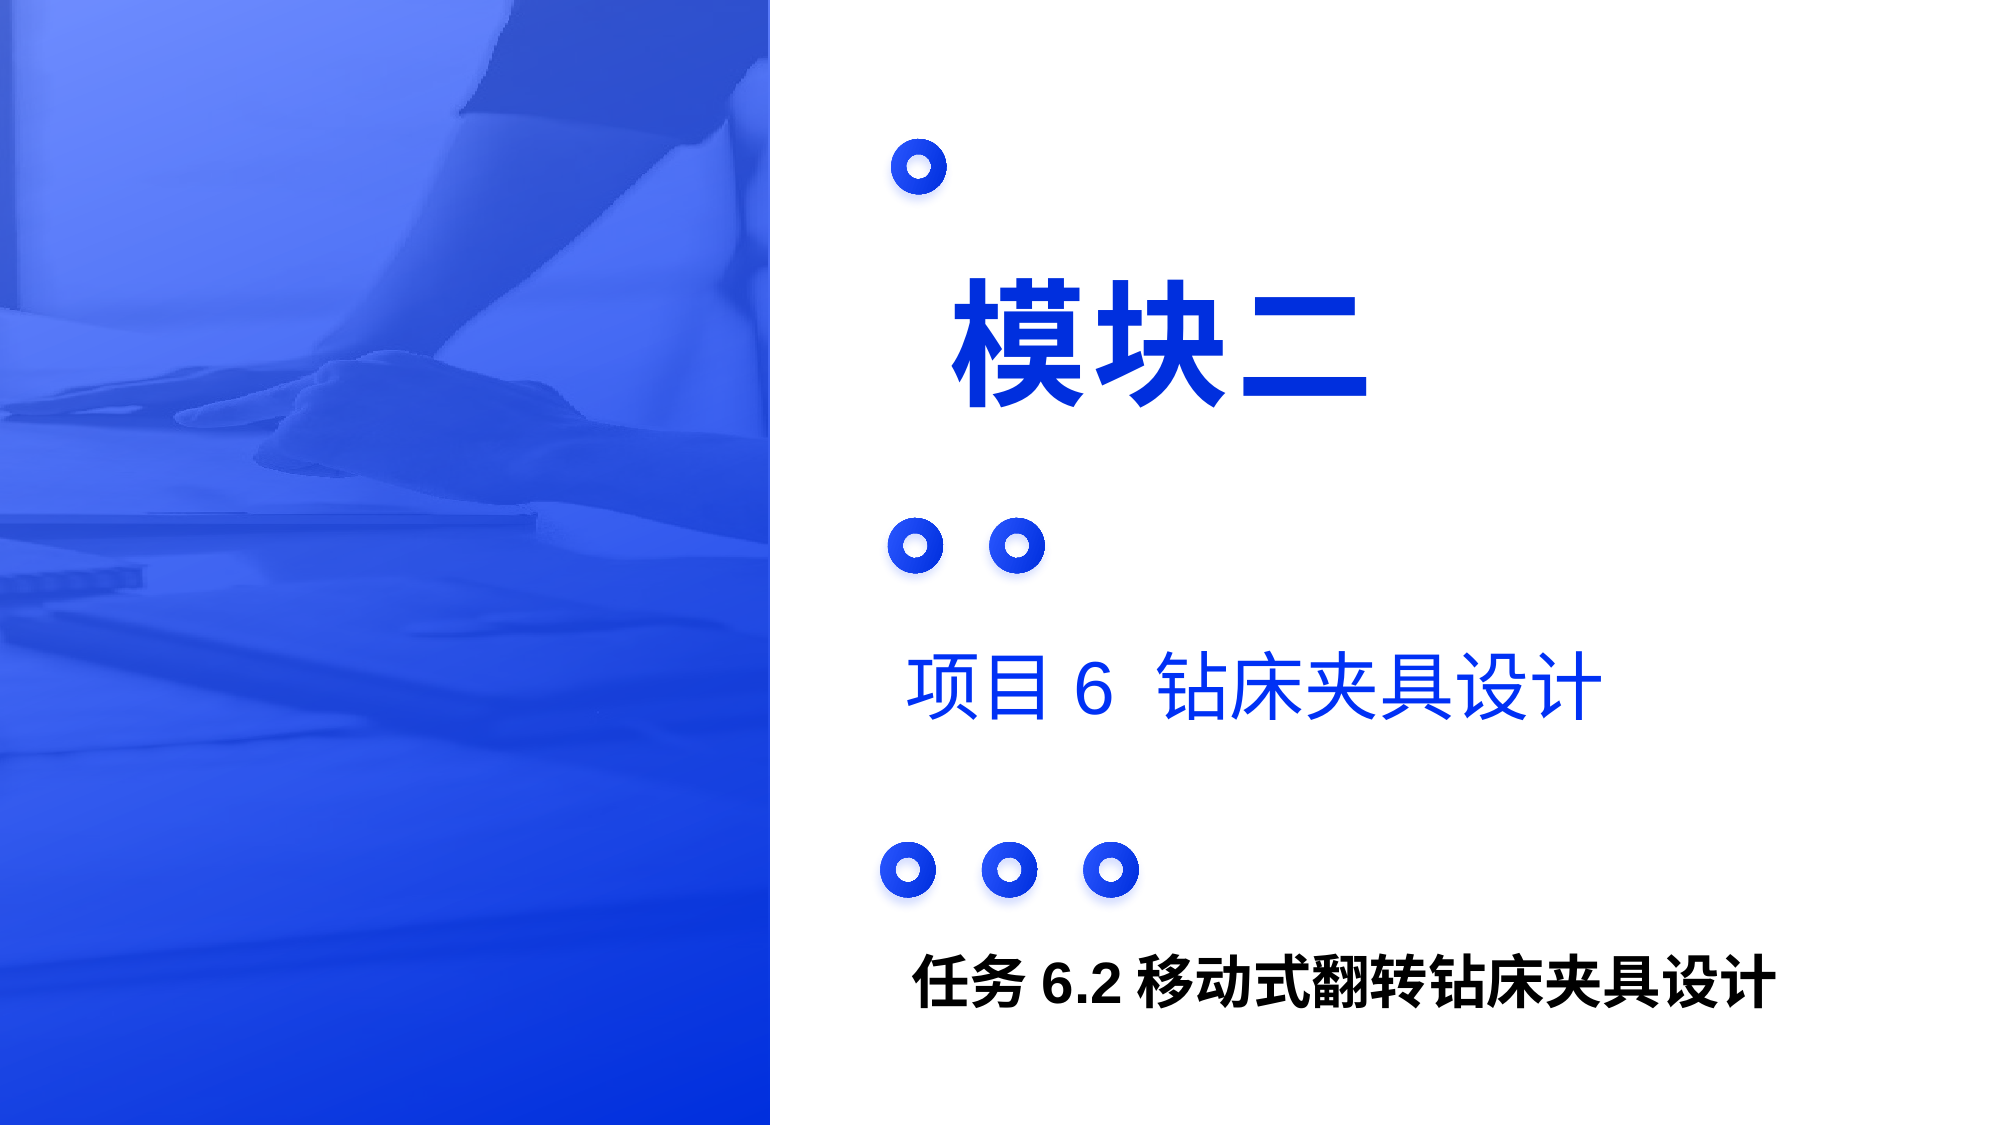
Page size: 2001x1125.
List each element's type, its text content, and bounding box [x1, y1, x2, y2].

text_box [879, 841, 937, 899]
text_box 项目6 钻床夹具设计 [890, 587, 1847, 913]
text_box [890, 137, 948, 196]
text_box [1082, 841, 1140, 899]
text_box [980, 841, 1039, 899]
text_box [988, 516, 1046, 575]
text_box [886, 516, 945, 575]
text_box 任务6.2移动式翻转钻床夹具设计 [896, 938, 1881, 1023]
text_box 模块二 [934, 250, 1703, 369]
picture [0, 0, 768, 1125]
